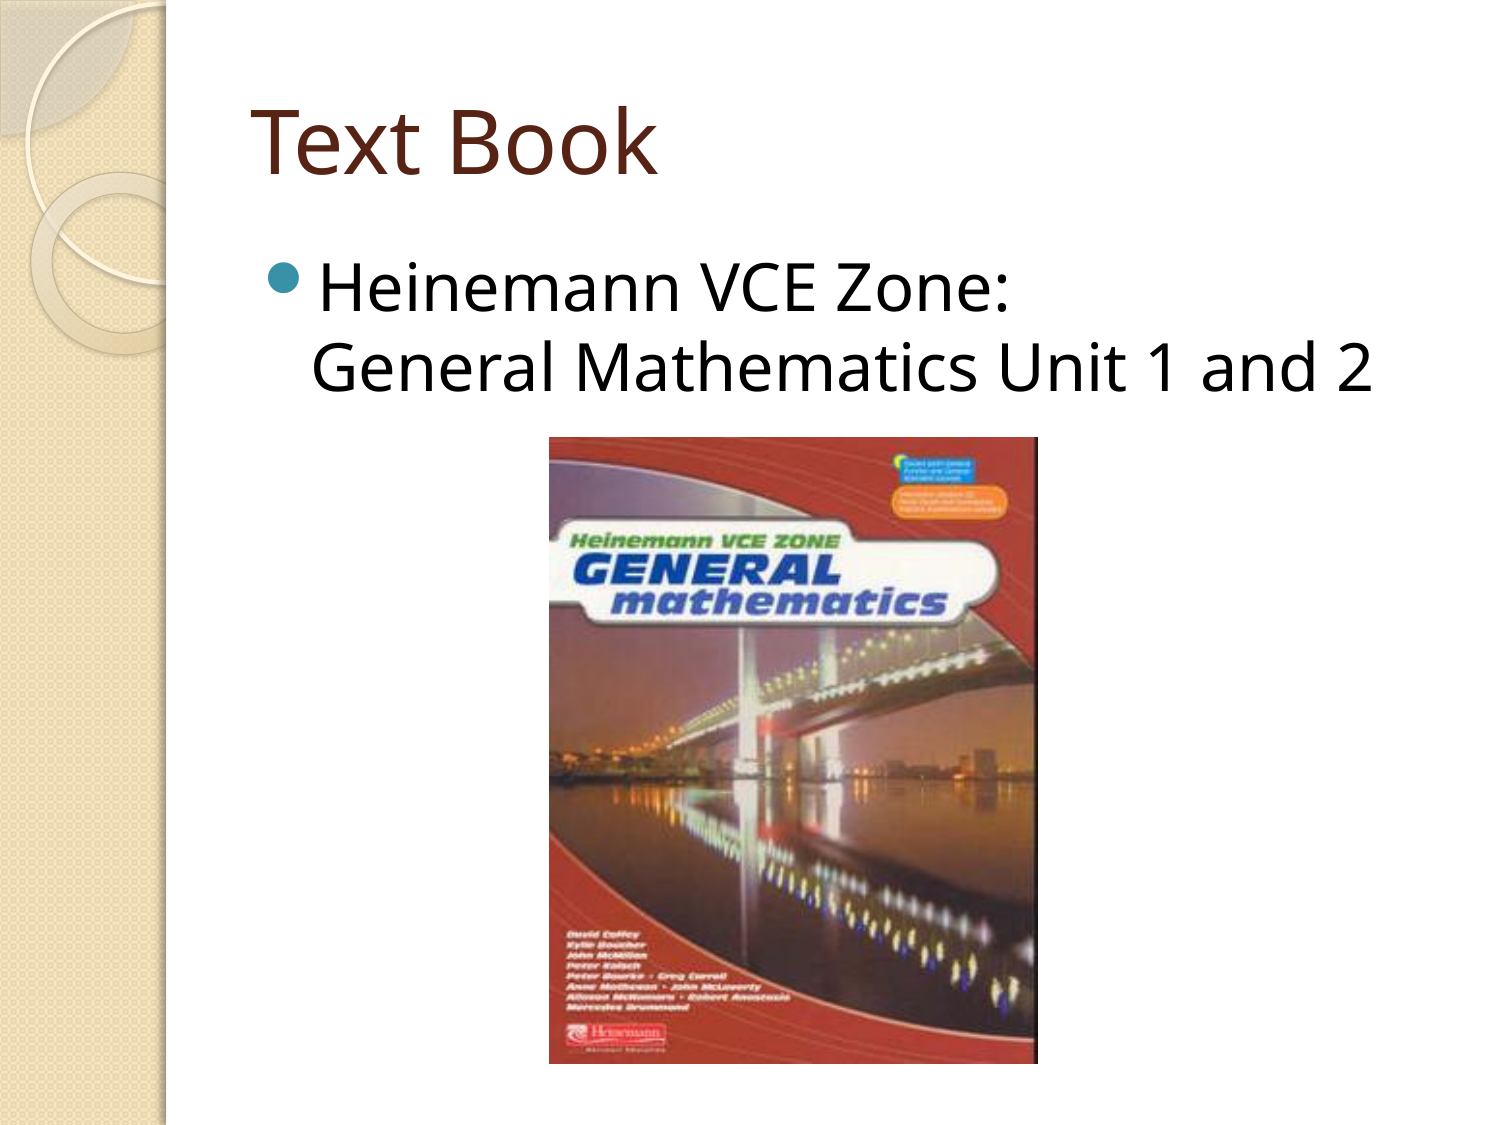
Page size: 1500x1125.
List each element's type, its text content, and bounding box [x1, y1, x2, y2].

picture [549, 437, 1038, 1064]
title Text Book [235, 45, 1466, 233]
list Heinemann VCE Zone: General Mathematics Unit 1 and 2 [235, 237, 1466, 1025]
